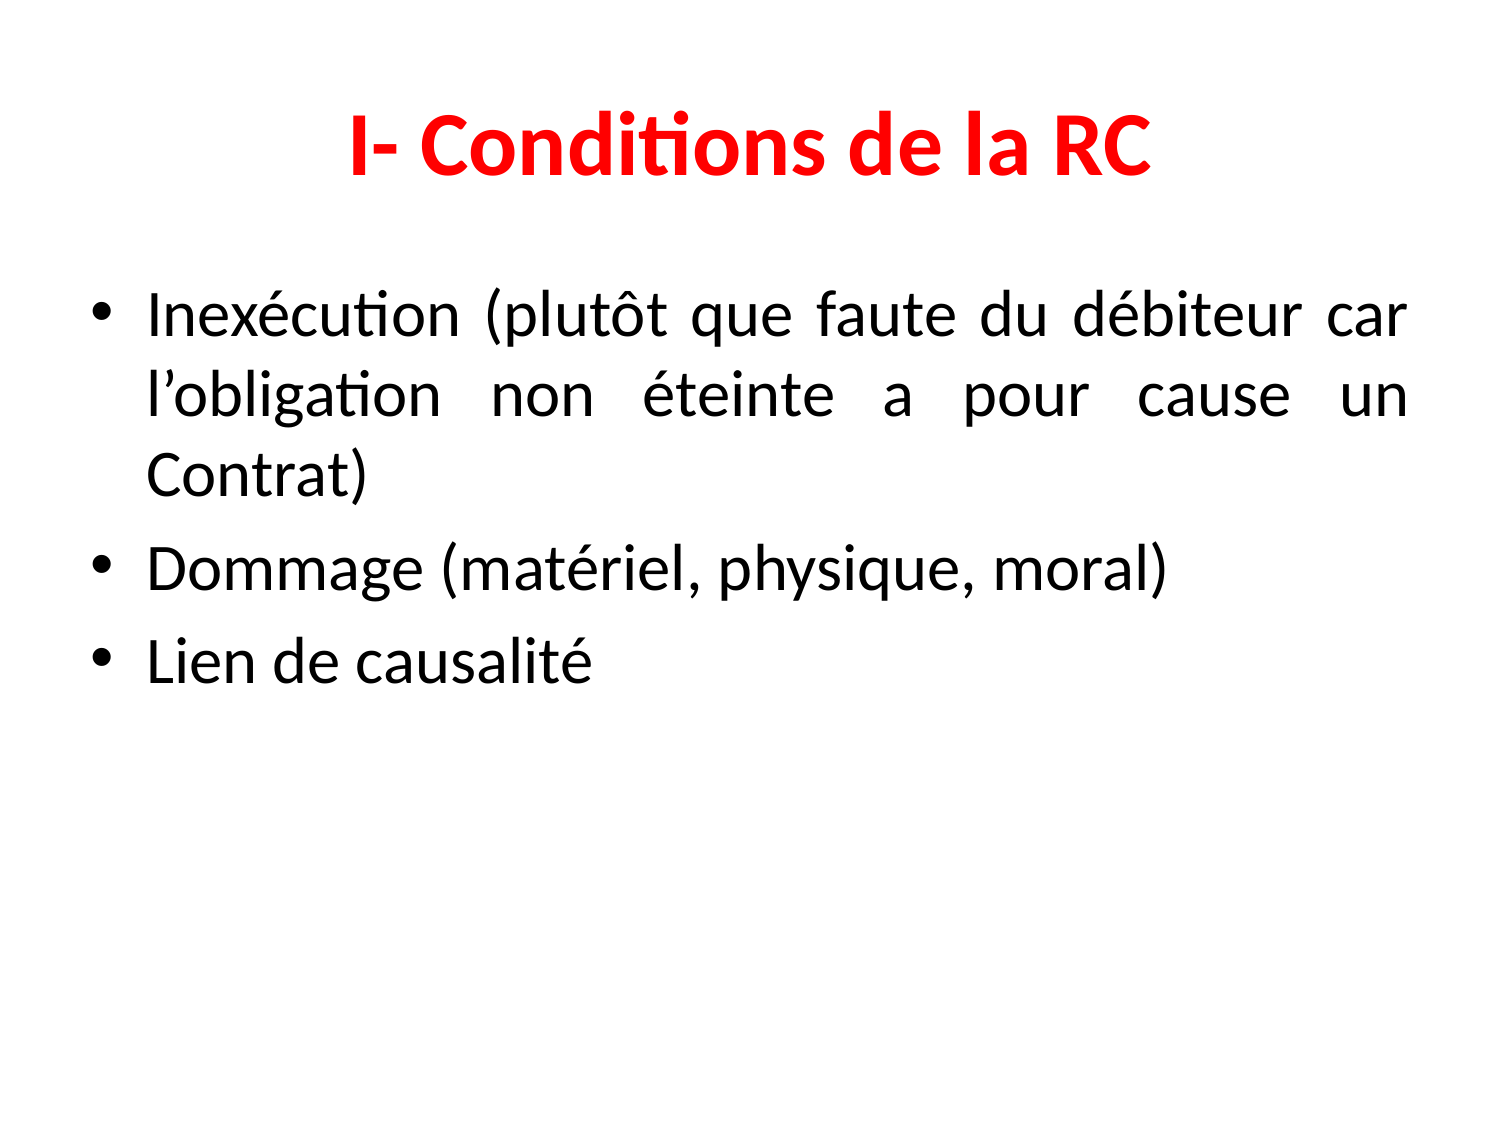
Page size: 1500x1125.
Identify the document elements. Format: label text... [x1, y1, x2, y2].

title I- Conditions de la RC [75, 45, 1425, 233]
list Inexécution (plutôt que faute du débiteur car l’obligation non éteinte a pour cause un Contrat) Dommage (matériel, physique, moral) Lien de causalité [75, 262, 1425, 1005]
